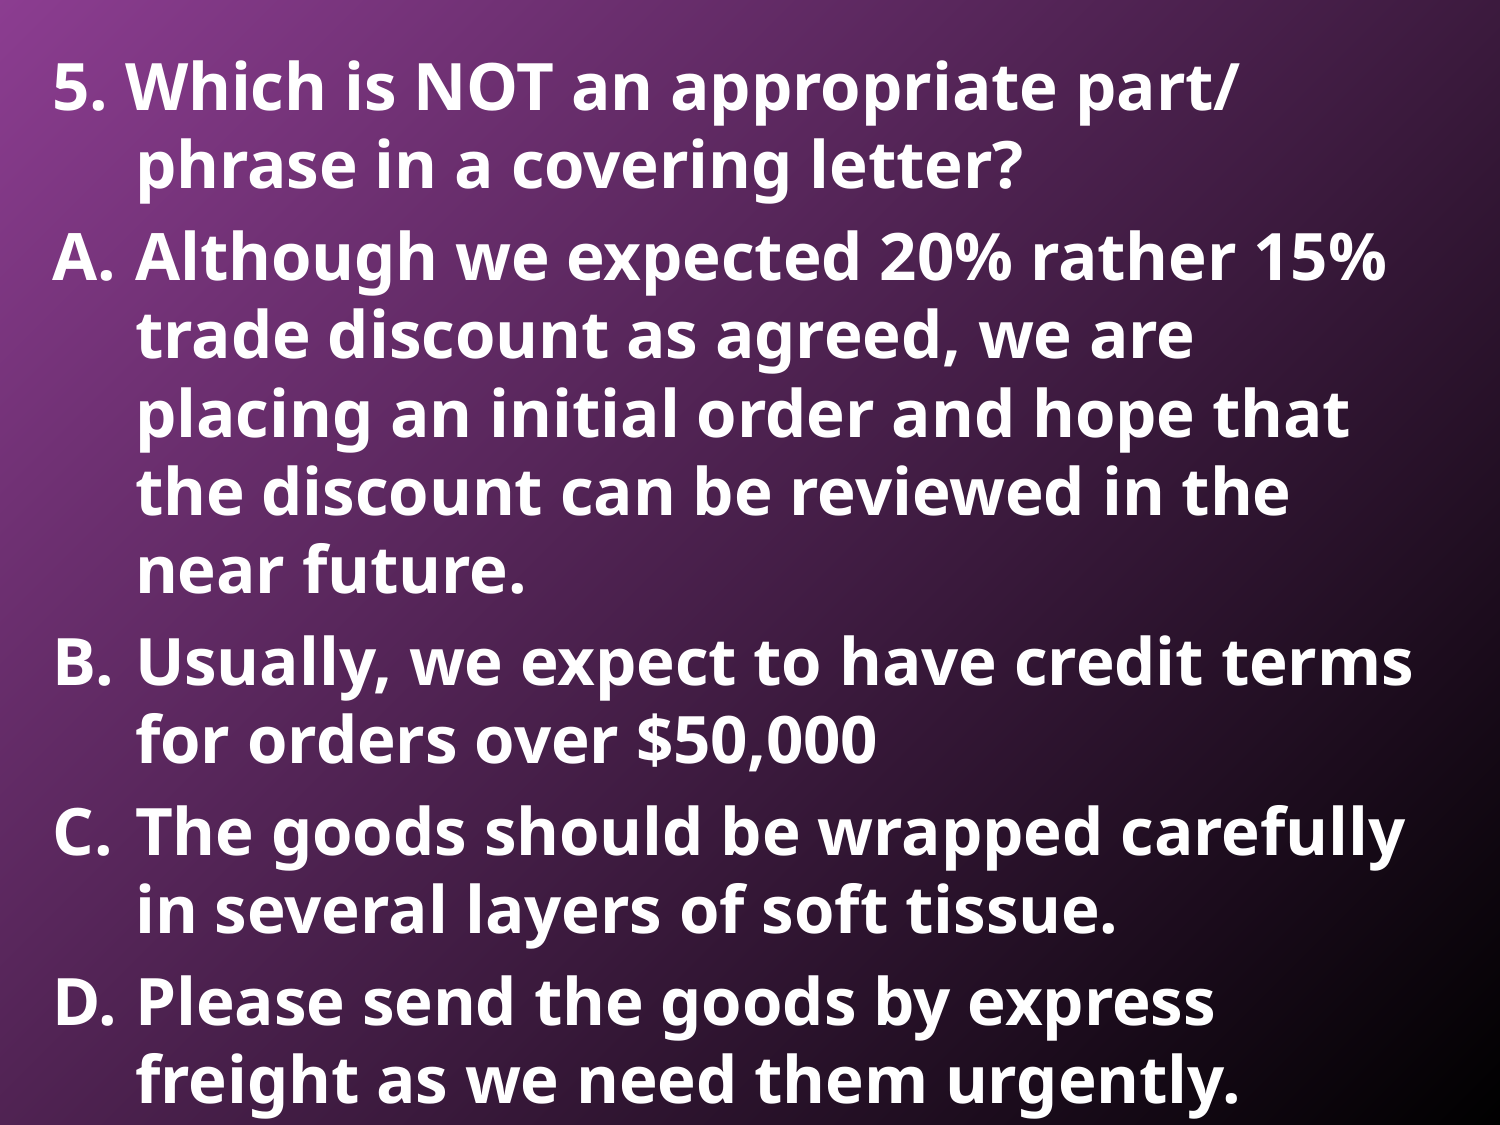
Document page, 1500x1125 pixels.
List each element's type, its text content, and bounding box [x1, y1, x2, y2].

subtitle 5. Which is NOT an appropriate part/ phrase in a covering letter? Although we expected 20% rather 15% trade discount as agreed, we are placing an initial order and hope that the discount can be reviewed in the near future. Usually, we expect to have credit terms for orders over $50,000 The goods should be wrapped carefully in several layers of soft tissue. Please send the goods by express freight as we need them urgently. [37, 37, 1463, 1125]
